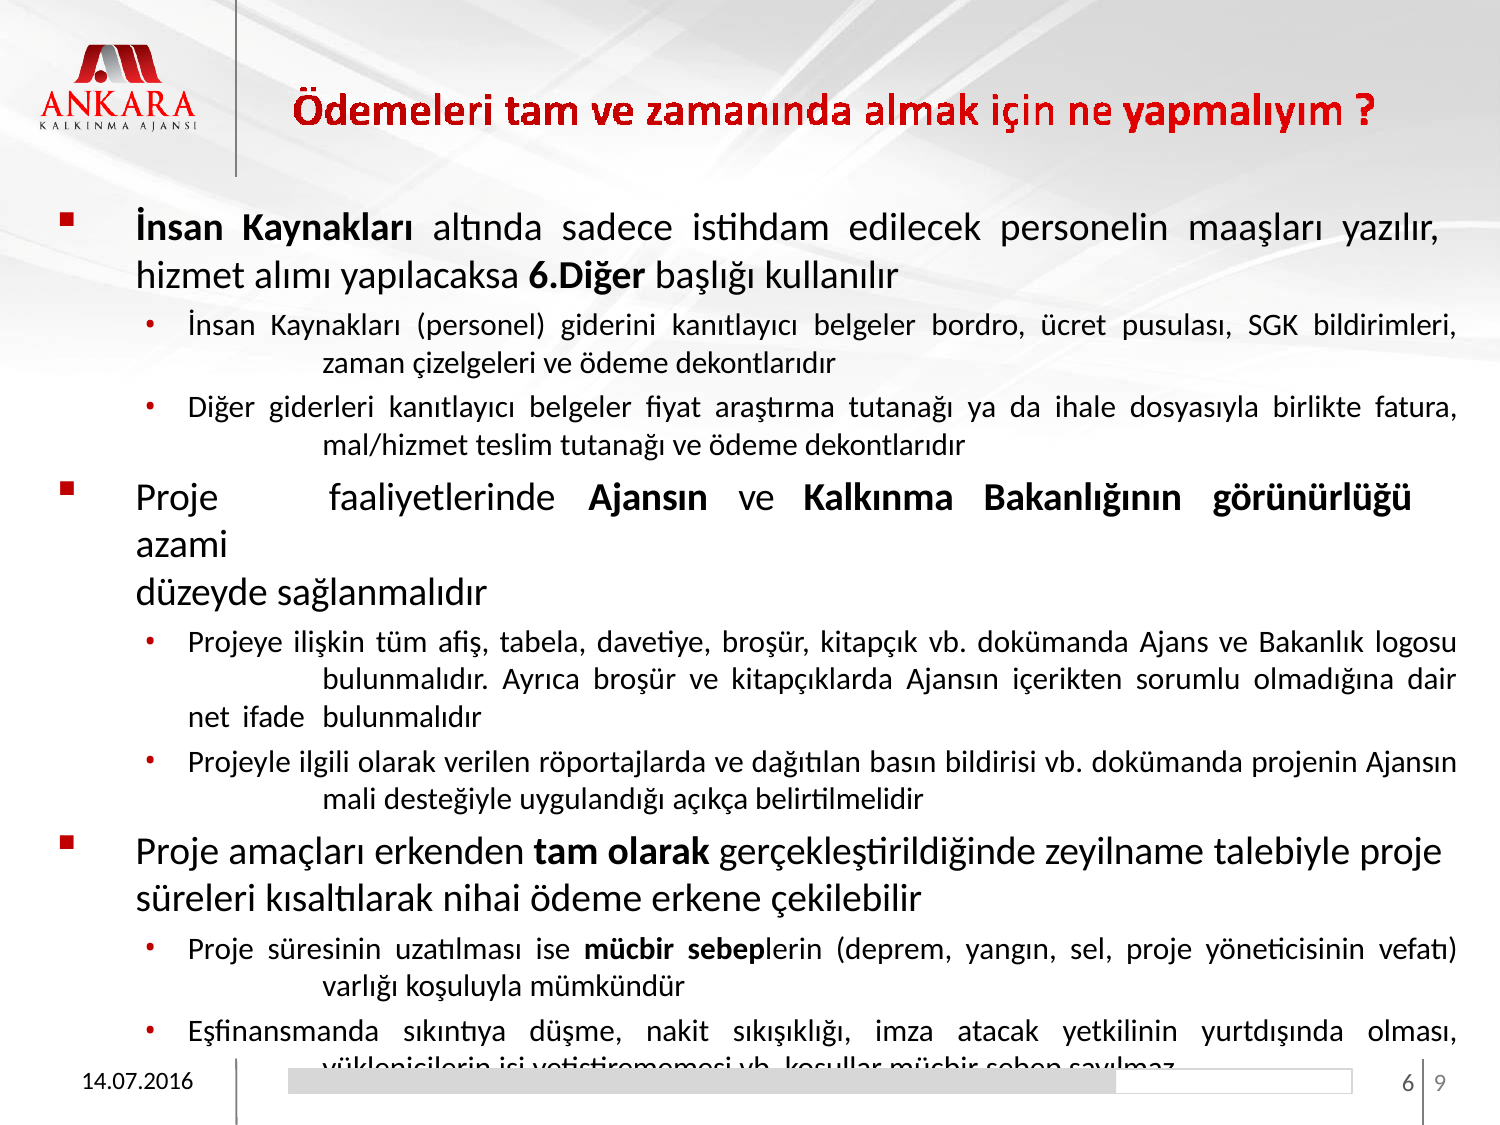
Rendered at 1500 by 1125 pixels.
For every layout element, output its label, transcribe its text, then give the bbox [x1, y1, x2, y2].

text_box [288, 1067, 1354, 1095]
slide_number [79, 1069, 199, 1125]
slide_number 6 9 [1395, 1070, 1449, 1125]
text_box İnsan Kaynakları altında sadece istihdam edilecek personelin maaşları yazılır, hizmet alımı yapılacaksa 6.Diğer başlığı kullanılır İnsan Kaynakları (personel) giderini kanıtlayıcı belgeler bordro, ücret pusulası, SGK bildirimleri, zaman çizelgeleri ve ödeme dekontlarıdır Diğer giderleri kanıtlayıcı belgeler fiyat araştırma tutanağı ya da ihale dosyasıyla birlikte fatura, mal/hizmet teslim tutanağı ve ödeme dekontlarıdır Proje faaliyetlerinde Ajansın ve Kalkınma Bakanlığının görünürlüğü azami düzeyde sağlanmalıdır Projeye ilişkin tüm afiş, tabela, davetiye, broşür, kitapçık vb. dokümanda Ajans ve Bakanlık logosu bulunmalıdır. Ayrıca broşür ve kitapçıklarda Ajansın içerikten sorumlu olmadığına dair net ifade bulunmalıdır Projeyle ilgili olarak verilen röportajlarda ve dağıtılan basın bildirisi vb. dokümanda projenin Ajansın mali desteğiyle uygulandığı açıkça belirtilmelidir Proje amaçları erkenden tam olarak gerçekleştirildiğinde zeyilname talebiyle proje süreleri kısaltılarak nihai ödeme erkene çekilebilir Proje süresinin uzatılması ise mücbir sebeplerin (deprem, yangın, sel, proje yöneticisinin vefatı) varlığı koşuluyla mümkündür Eşfinansmanda sıkıntıya düşme, nakit sıkışıklığı, imza atacak yetkilinin yurtdışında olması, yüklenicilerin işi yetiştirememesi vb. koşullar mücbir sebep sayılmaz [54, 199, 1459, 1086]
picture [0, 0, 1500, 456]
